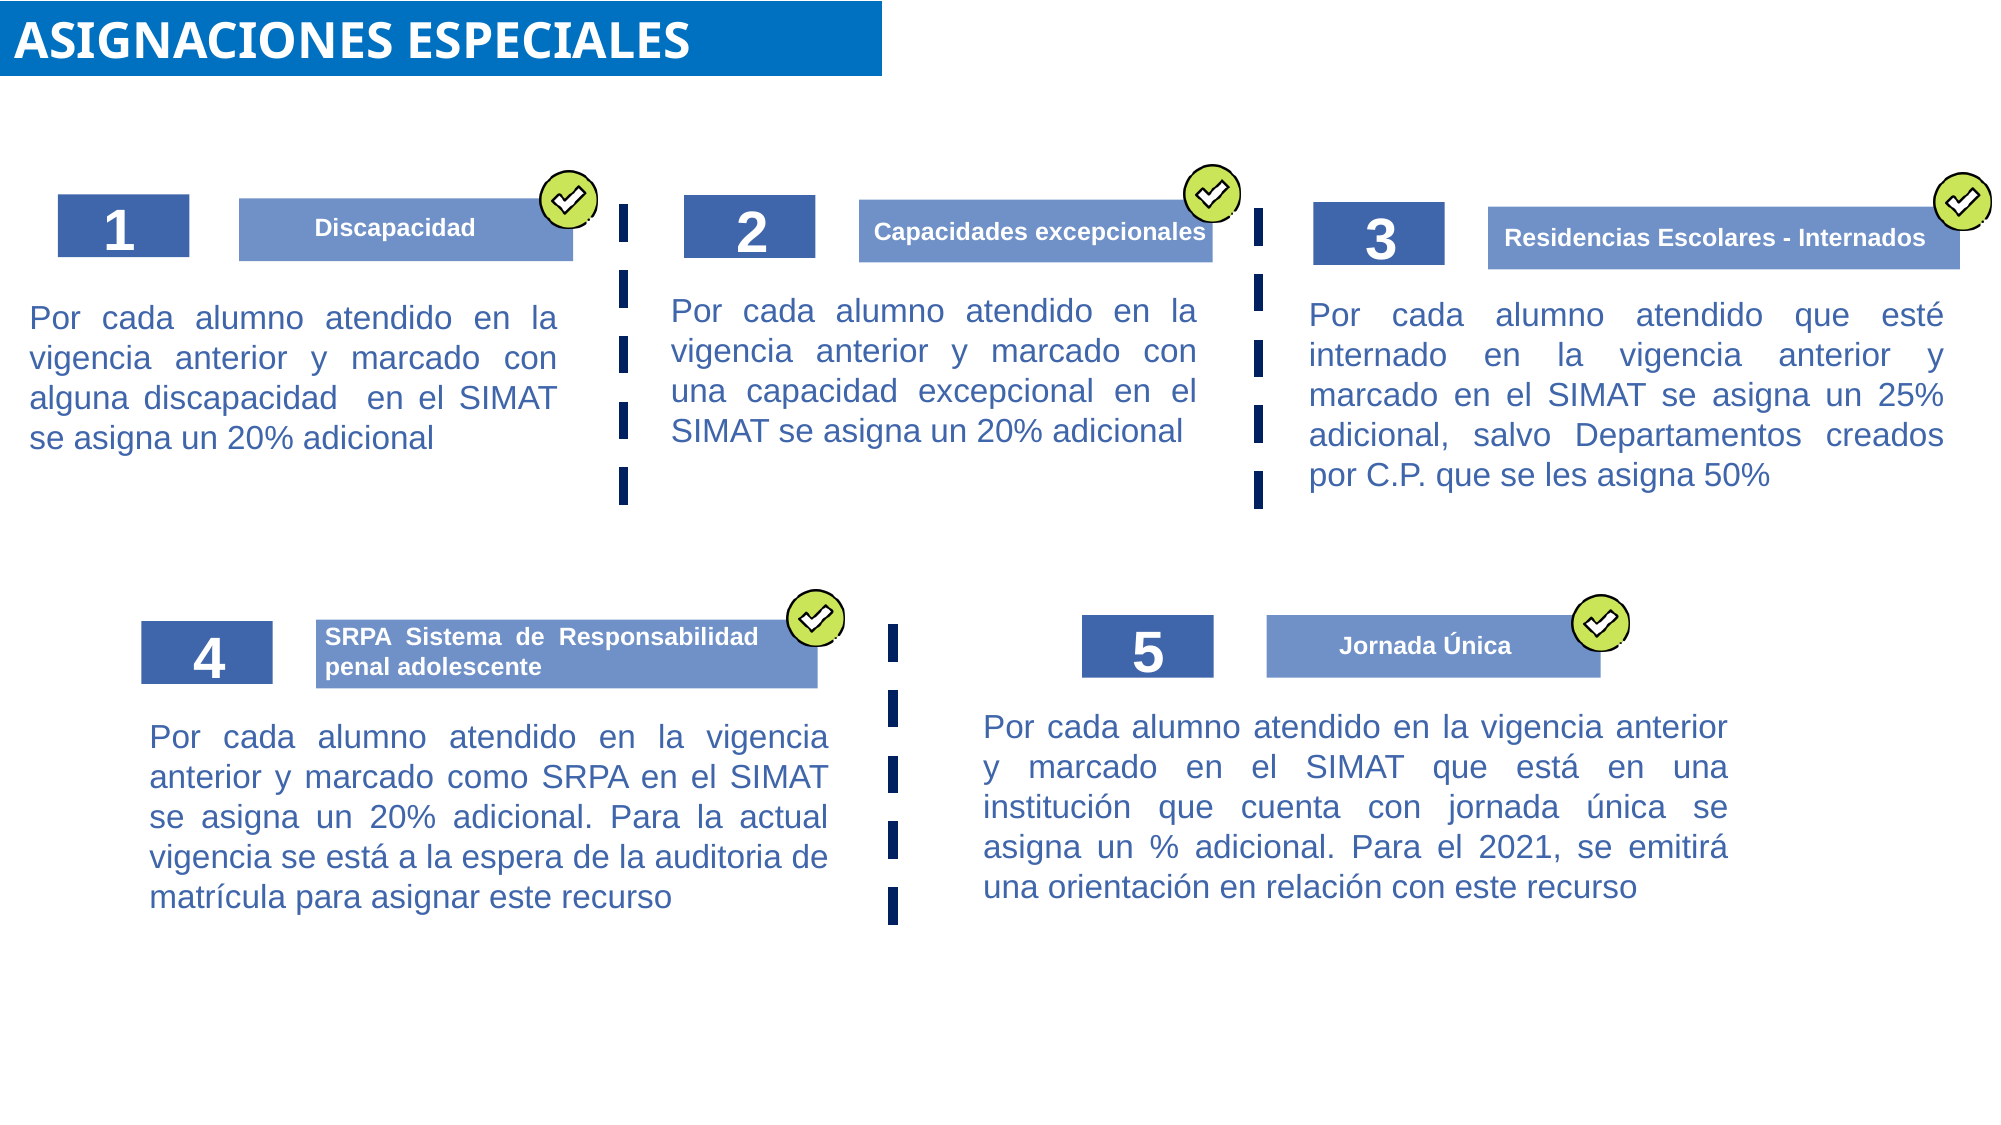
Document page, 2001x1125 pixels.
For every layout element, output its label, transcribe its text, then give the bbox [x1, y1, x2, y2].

text_box Por cada alumno atendido en la vigencia anterior y marcado como SRPA en el SIMAT se asigna un 20% adicional. Para la actual vigencia se está a la espera de la auditoria de matrícula para asignar este recurso [134, 708, 845, 923]
picture [1933, 172, 1992, 231]
text_box [858, 253, 1214, 263]
text_box [858, 199, 1182, 208]
text_box Por cada alumno atendido en la vigencia anterior y marcado con alguna discapacidad en el SIMAT se asigna un 20% adicional [14, 288, 574, 464]
text_box [235, 620, 274, 685]
picture [1182, 164, 1241, 223]
picture [539, 170, 598, 229]
text_box [140, 620, 178, 685]
text_box [683, 194, 721, 259]
text_box Capacidades excepcionales [858, 208, 1223, 253]
text_box Por cada alumno atendido en la vigencia anterior y marcado en el SIMAT que está en una institución que cuenta con jornada única se asigna un % adicional. Para el 2021, se emitirá una orientación en relación con este recurso [968, 698, 1745, 913]
text_box 3 [1350, 193, 1407, 279]
text_box Por cada alumno atendido en la vigencia anterior y marcado con una capacidad excepcional en el SIMAT se asigna un 20% adicional [655, 282, 1213, 457]
text_box ASIGNACIONES ESPECIALES [0, 1, 882, 76]
text_box SRPA Sistema de Responsabilidad penal adolescente [310, 613, 789, 688]
text_box [778, 194, 817, 259]
text_box [1407, 201, 1446, 266]
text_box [1082, 607, 1601, 693]
picture [1571, 594, 1630, 652]
text_box Residencias Escolares - Internados [1489, 213, 1942, 259]
text_box [315, 647, 819, 689]
text_box [1312, 201, 1350, 266]
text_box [57, 184, 574, 271]
text_box 2 [721, 186, 778, 272]
text_box 4 [178, 612, 235, 698]
text_box Por cada alumno atendido que esté internado en la vigencia anterior y marcado en el SIMAT se asigna un 25% adicional, salvo Departamentos creados por C.P. que se les asigna 50% [1294, 286, 1960, 501]
text_box [1487, 206, 1961, 270]
picture [786, 589, 845, 647]
